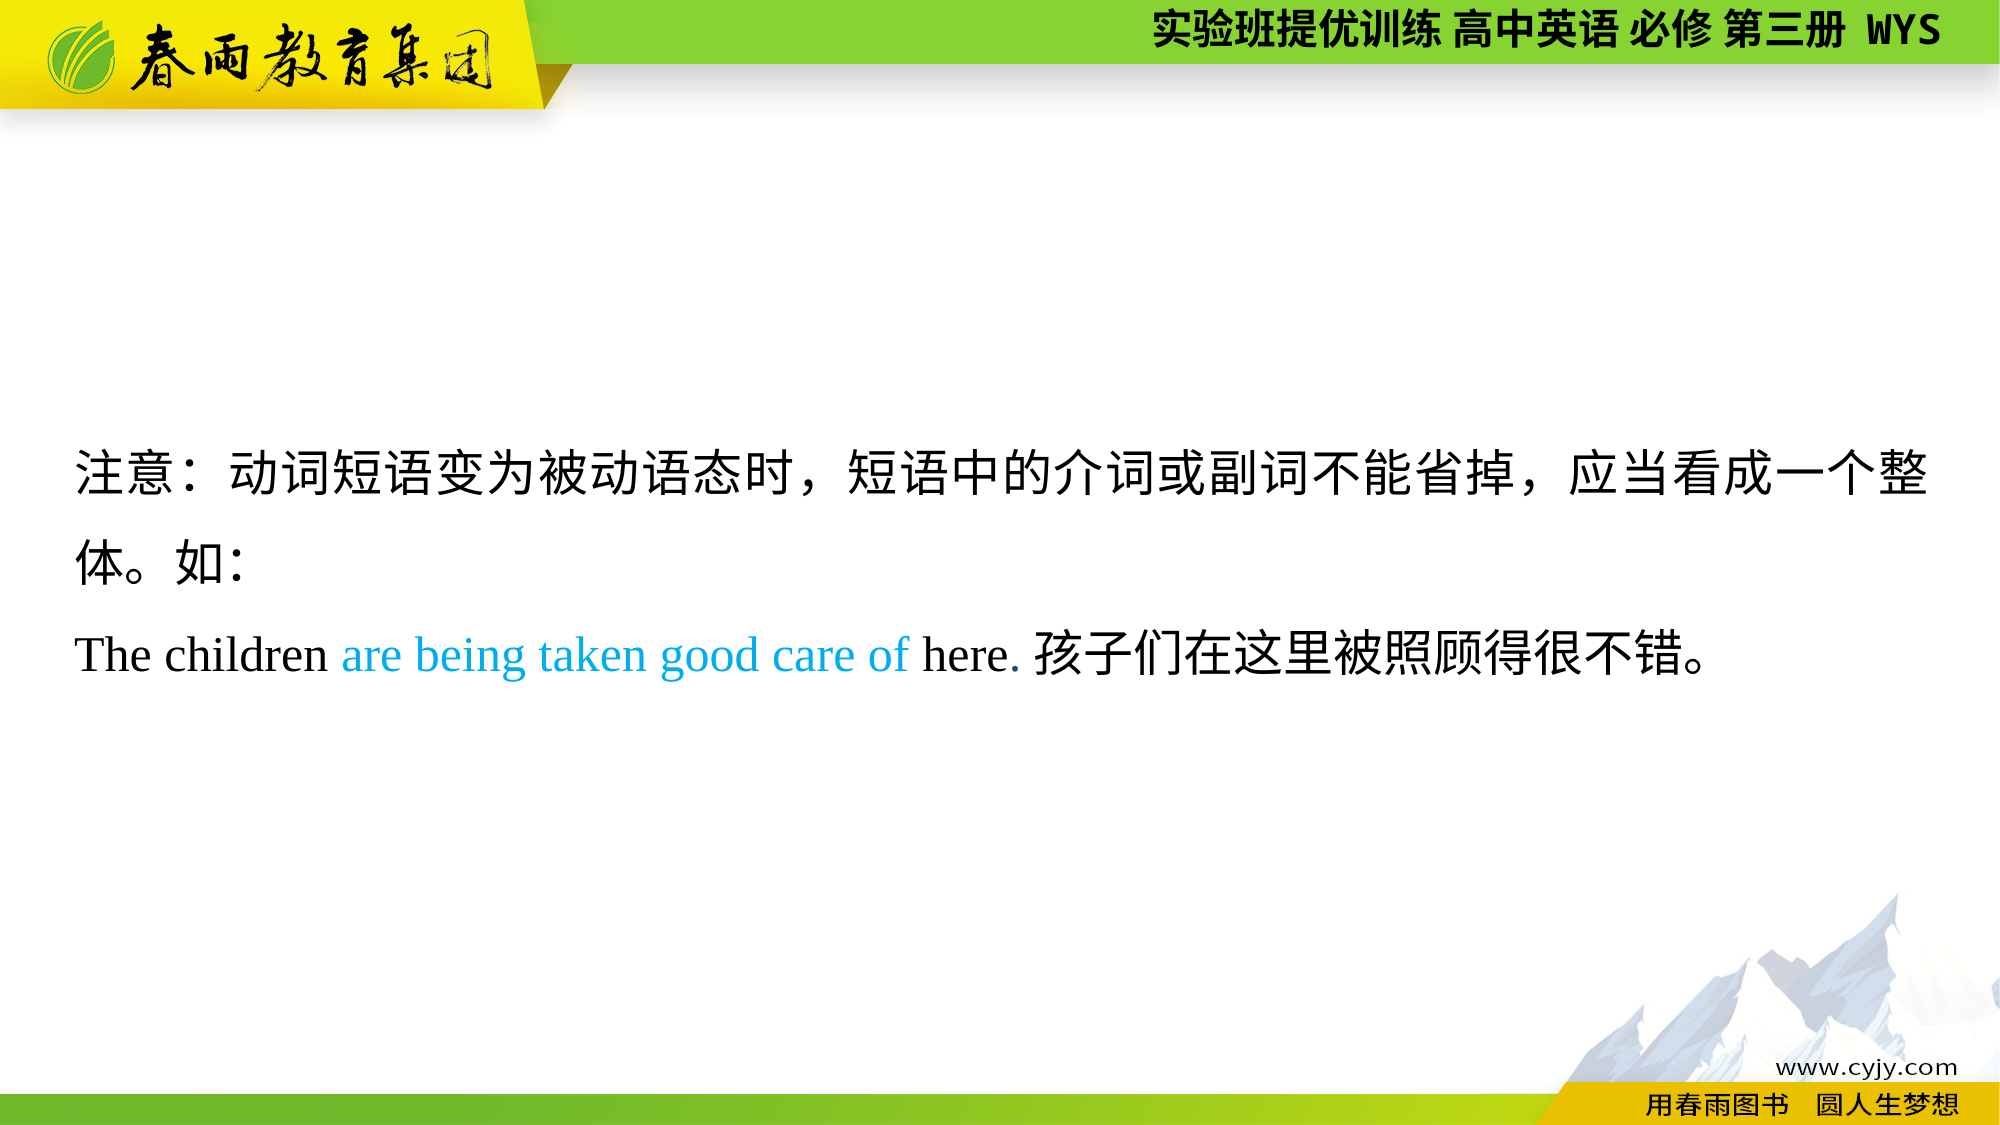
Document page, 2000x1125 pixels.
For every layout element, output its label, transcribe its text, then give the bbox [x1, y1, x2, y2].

list 注意：动词短语变为被动语态时，短语中的介词或副词不能省掉，应当看成一个整体。如： The children are being taken good care of here.孩子们在这里被照顾得很不错。 [59, 404, 1944, 681]
picture [0, 0, 2000, 1125]
